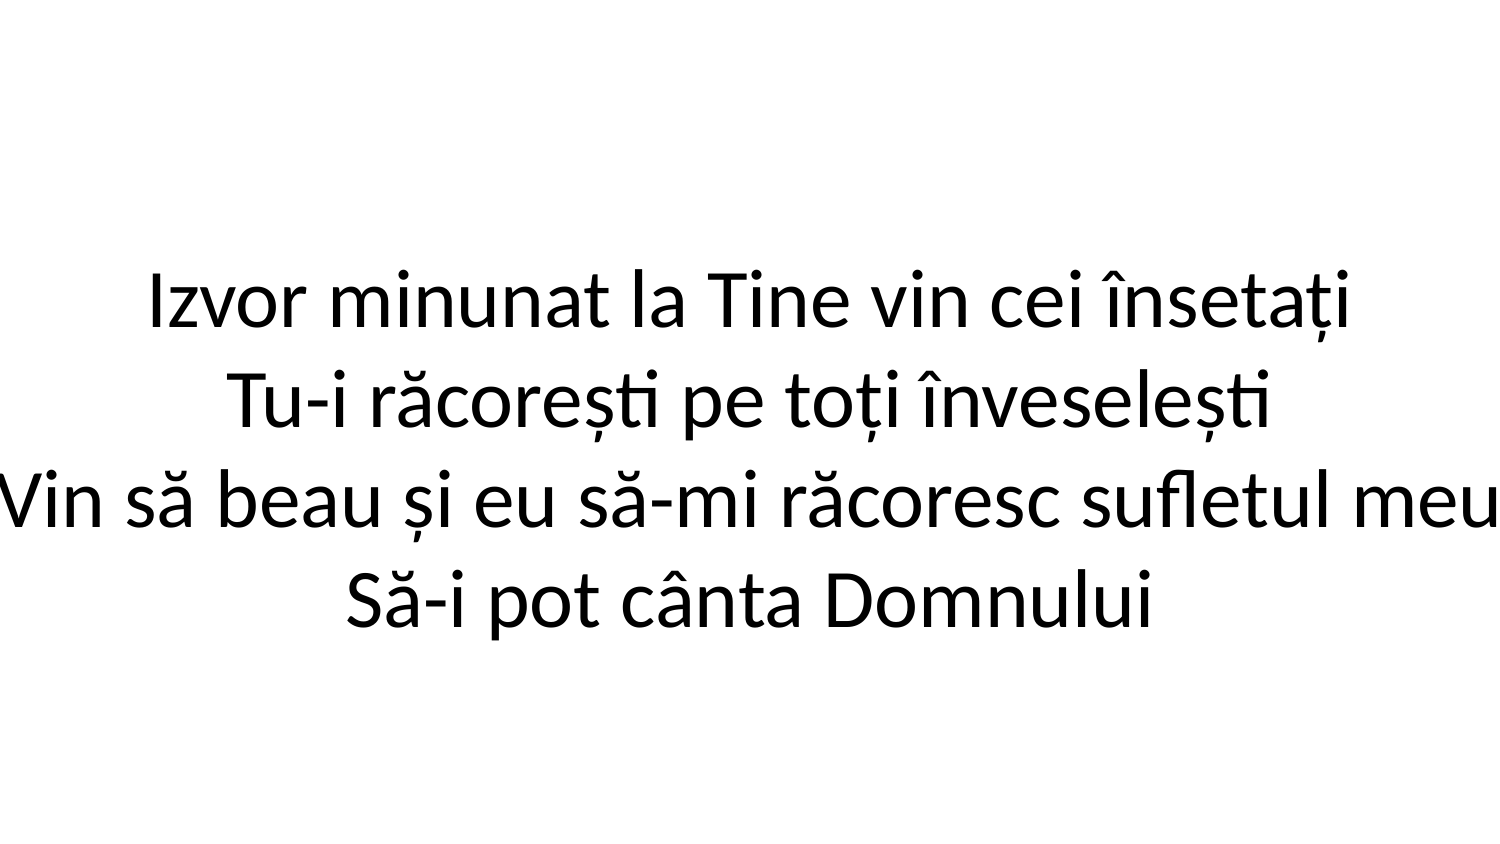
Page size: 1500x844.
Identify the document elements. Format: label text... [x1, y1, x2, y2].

text_box Izvor minunat la Tine vin cei însetați Tu-i răcorești pe toți înveselești Vin să beau și eu să-mi răcoresc sufletul meu Să-i pot cânta Domnului [0, 192, 1500, 652]
